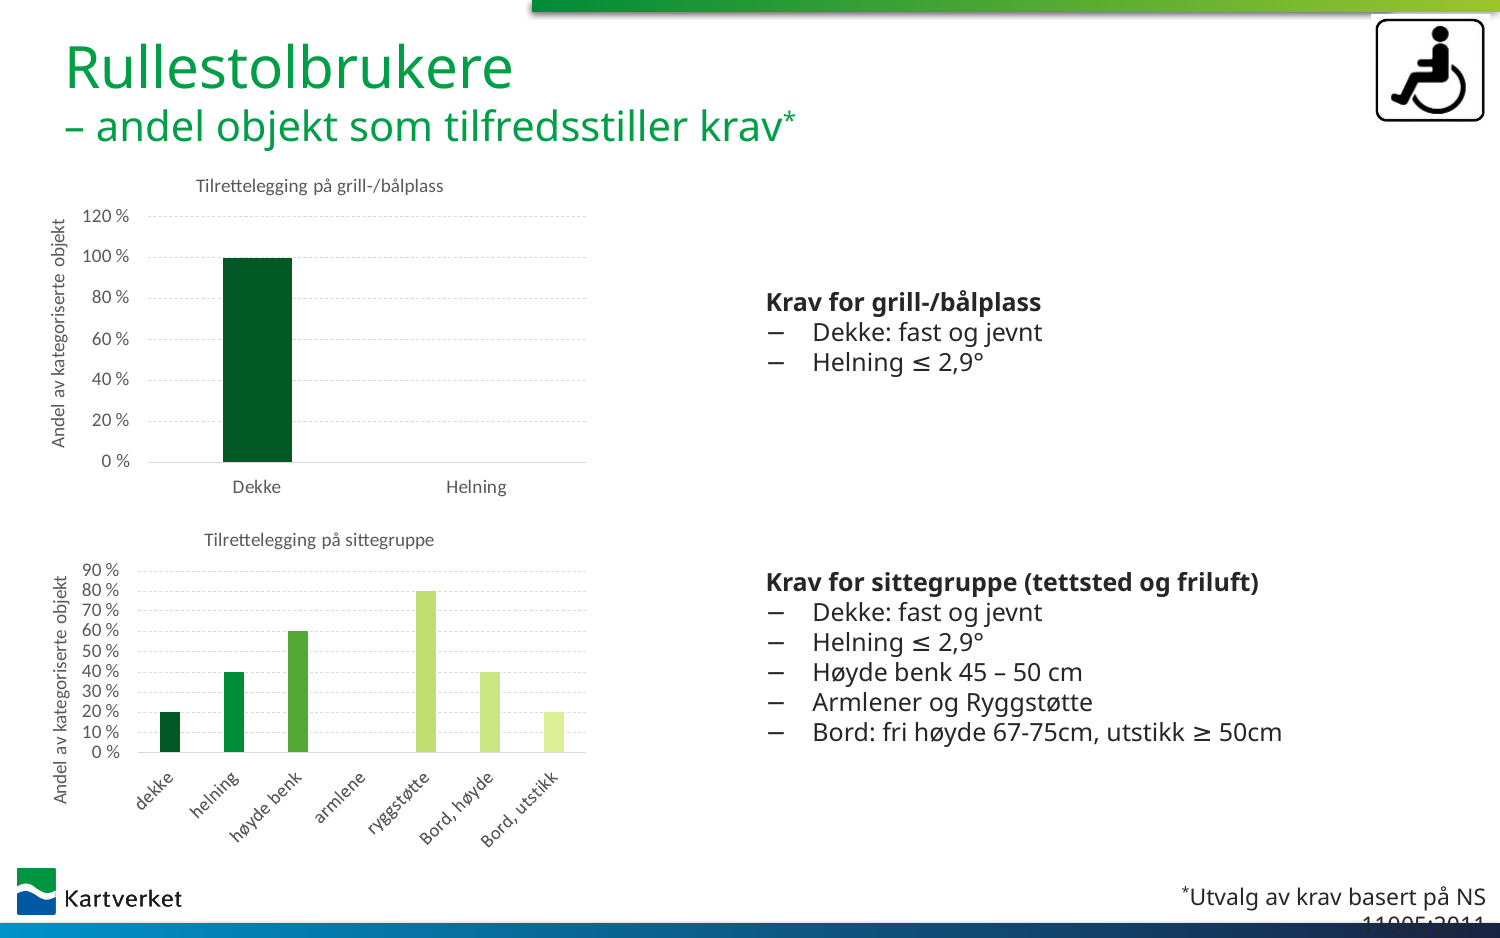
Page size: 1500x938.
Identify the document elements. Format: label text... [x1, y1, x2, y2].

picture [41, 520, 597, 859]
text_box Rullestolbrukere – andel objekt som tilfredsstiller krav* [49, 14, 1431, 158]
text_box Krav for sittegruppe (tettsted og friluft) Dekke: fast og jevnt Helning ≤ 2,9° Høyde benk 45 – 50 cm Armlener og Ryggstøtte Bord: fri høyde 67-75cm, utstikk ≥ 50cm [750, 559, 1500, 754]
picture [1371, 13, 1491, 127]
text_box Krav for grill-/bålplass Dekke: fast og jevnt Helning ≤ 2,9° [750, 279, 1452, 384]
text_box *Utvalg av krav basert på NS 11005:2011 [1068, 873, 1500, 938]
picture [41, 166, 597, 505]
